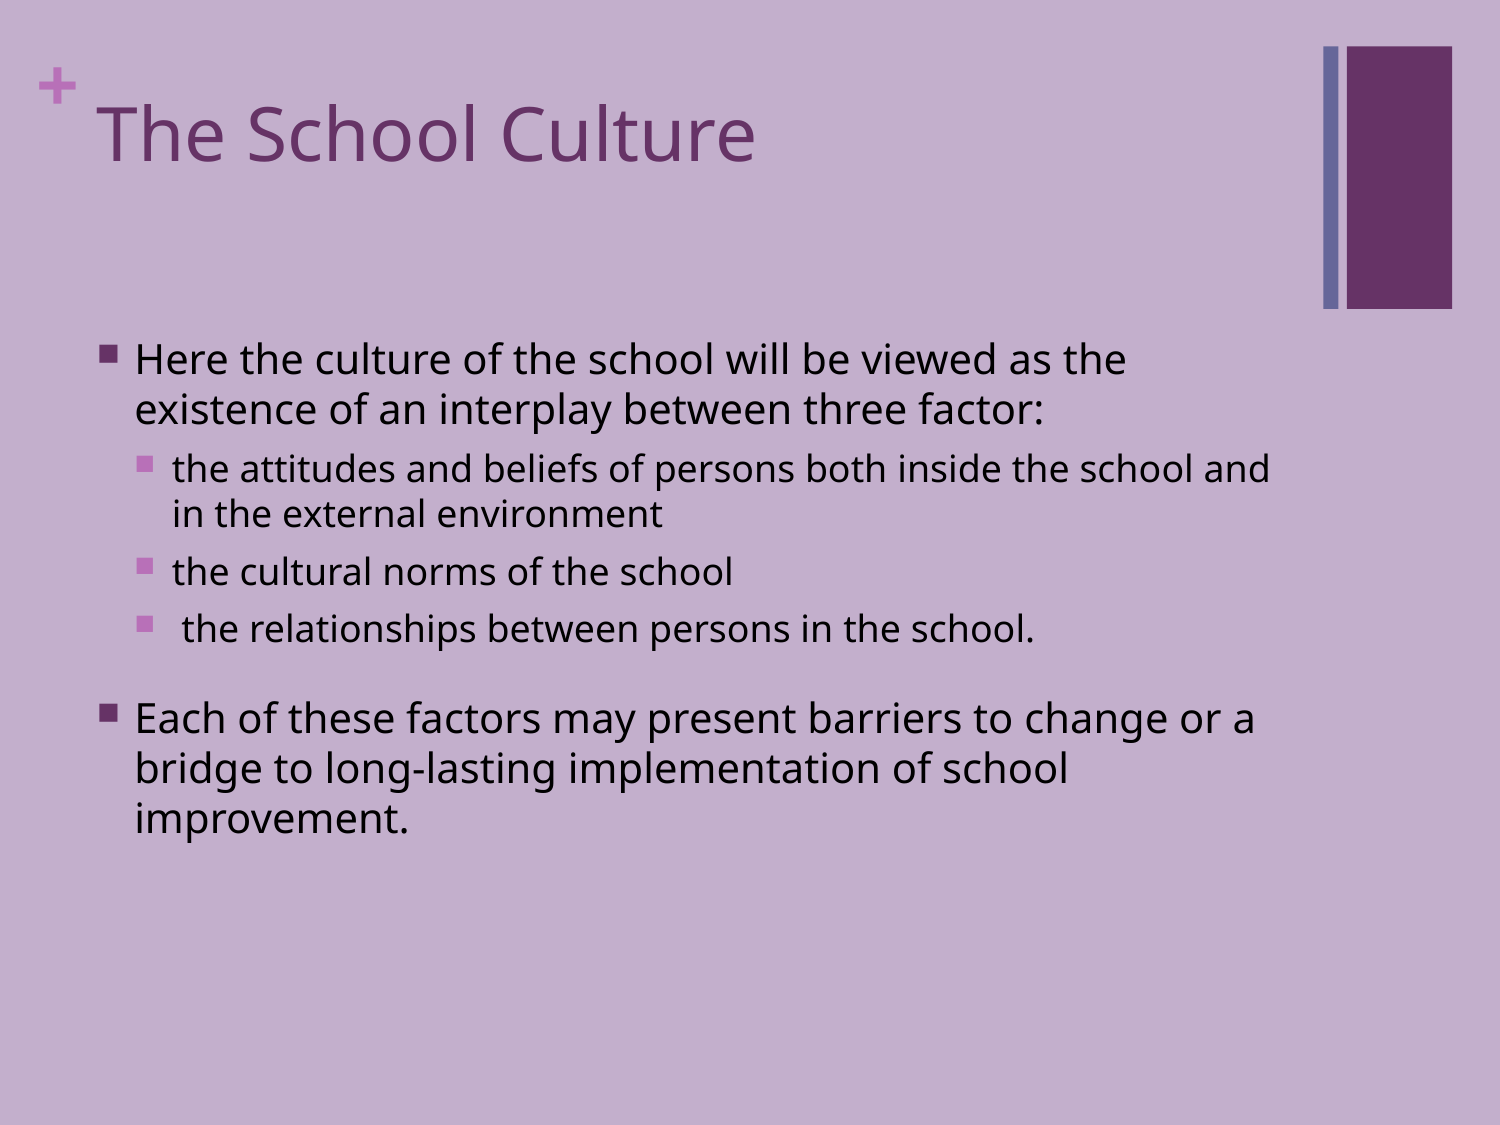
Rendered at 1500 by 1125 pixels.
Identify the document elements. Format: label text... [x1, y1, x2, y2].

list Here the culture of the school will be viewed as the existence of an interplay between three factor: the attitudes and beliefs of persons both inside the school and in the external environment the cultural norms of the school the relationships between persons in the school. Each of these factors may present barriers to change or a bridge to long-lasting implementation of school improvement. [81, 324, 1322, 1005]
title The School Culture [81, 79, 1322, 263]
